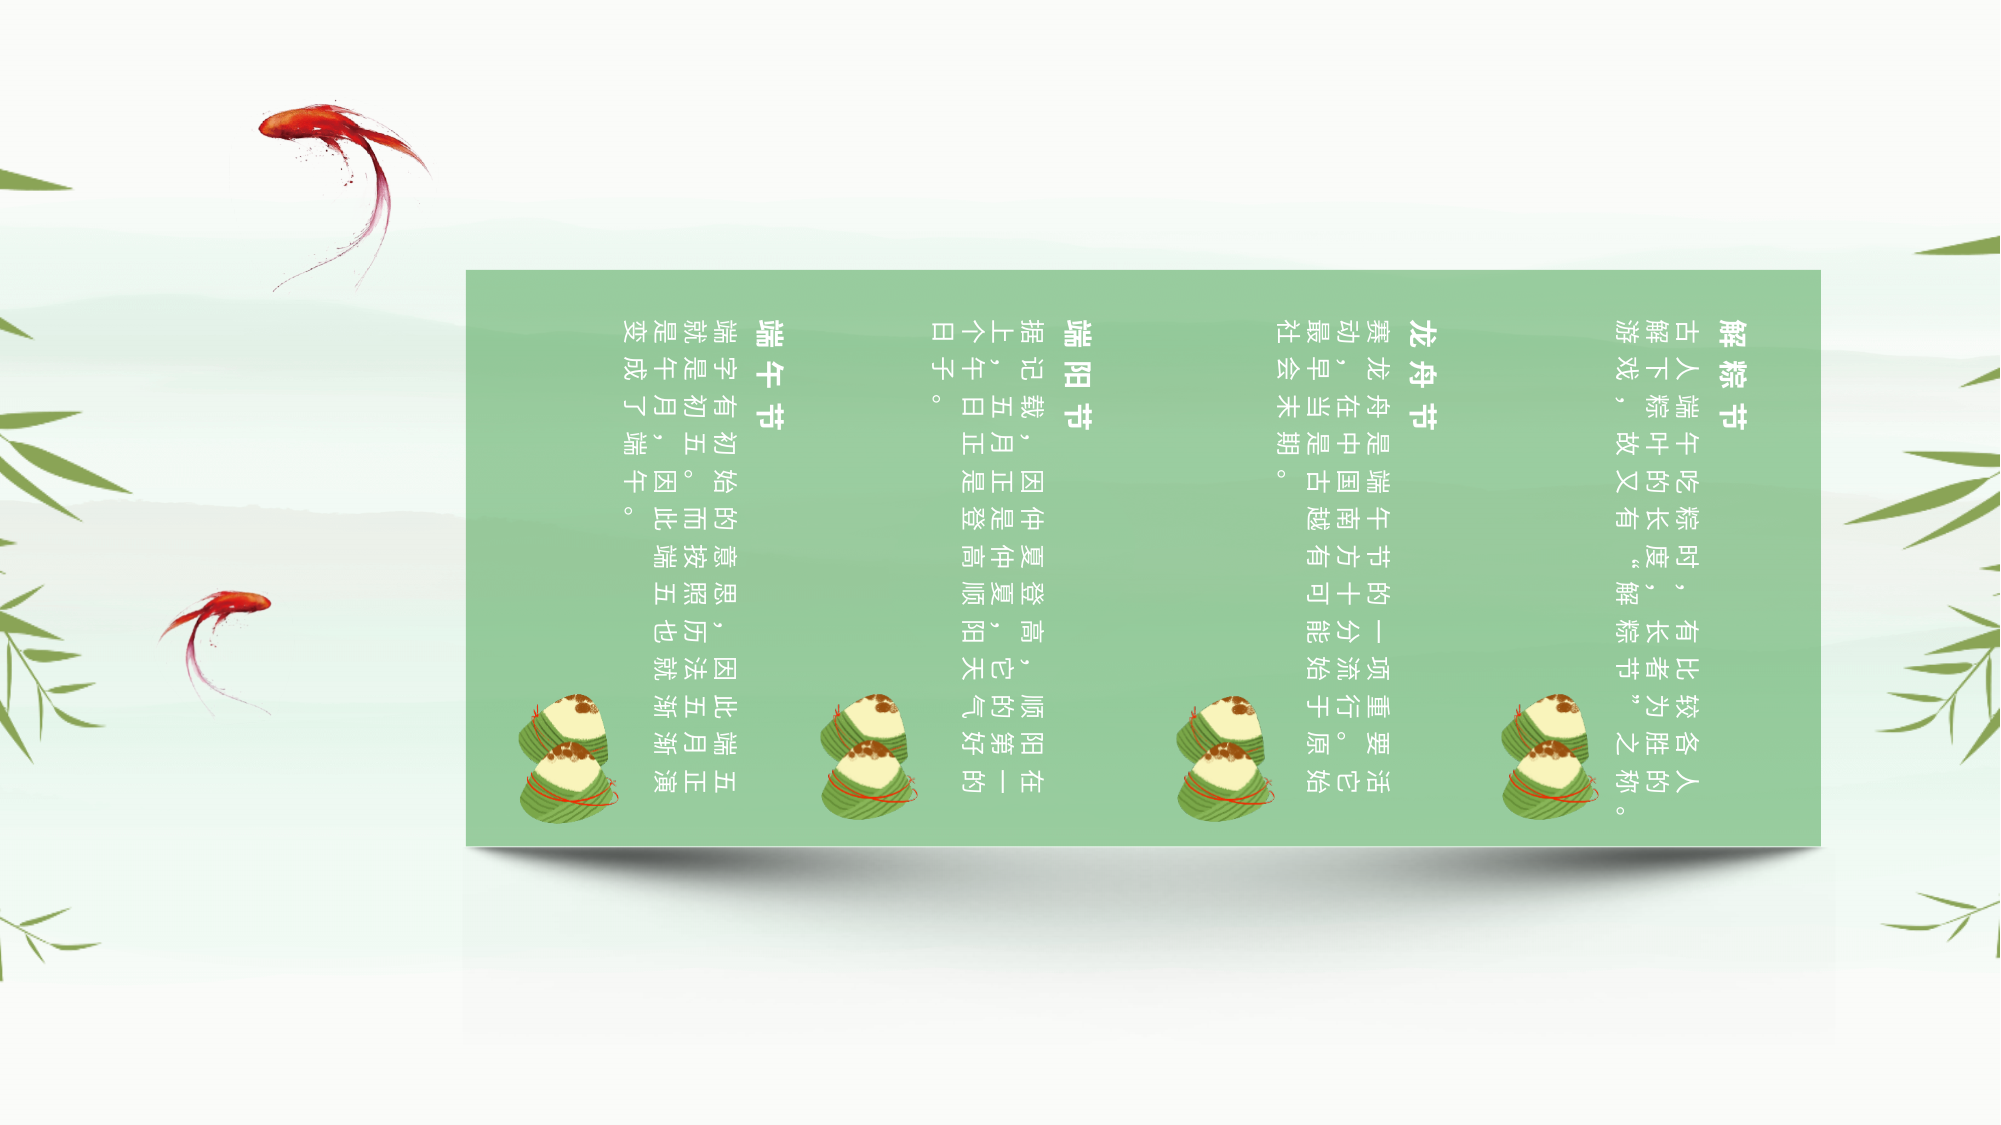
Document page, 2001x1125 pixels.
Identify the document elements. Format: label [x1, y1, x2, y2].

picture [0, 0, 2000, 1125]
text_box [461, 269, 1836, 1046]
